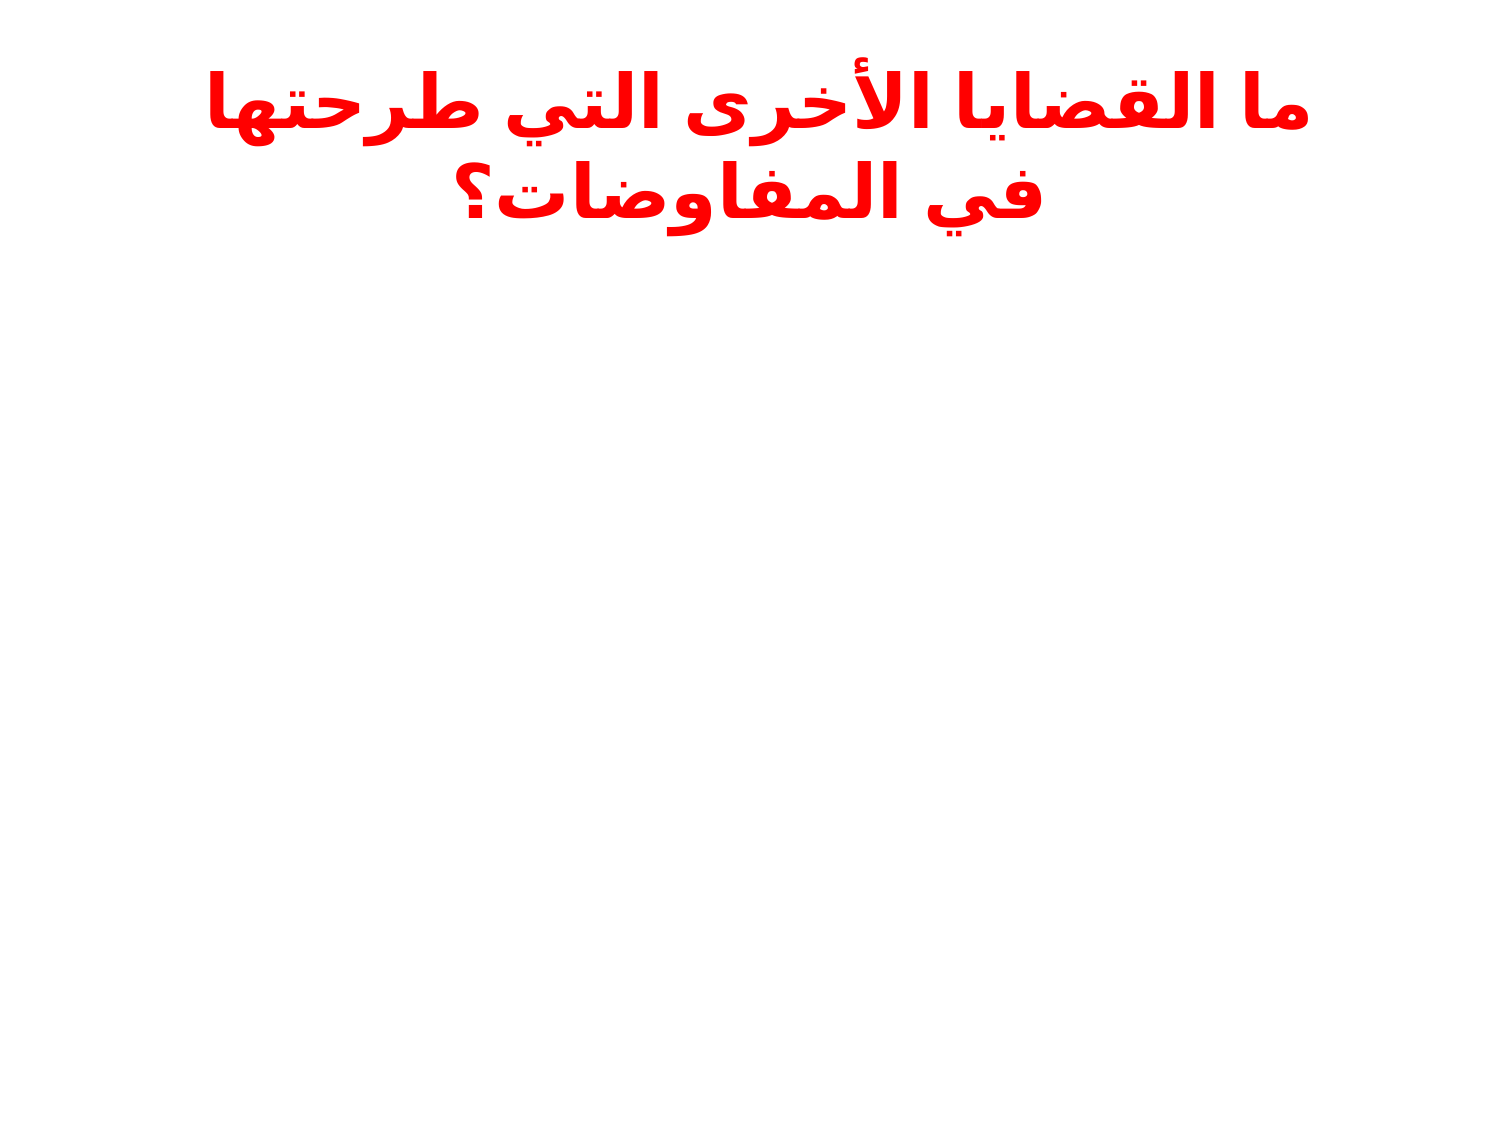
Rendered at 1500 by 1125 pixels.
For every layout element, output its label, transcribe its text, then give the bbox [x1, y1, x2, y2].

title ما القضايا الأخرى التي طرحتها في المفاوضات؟ [75, 50, 1425, 238]
